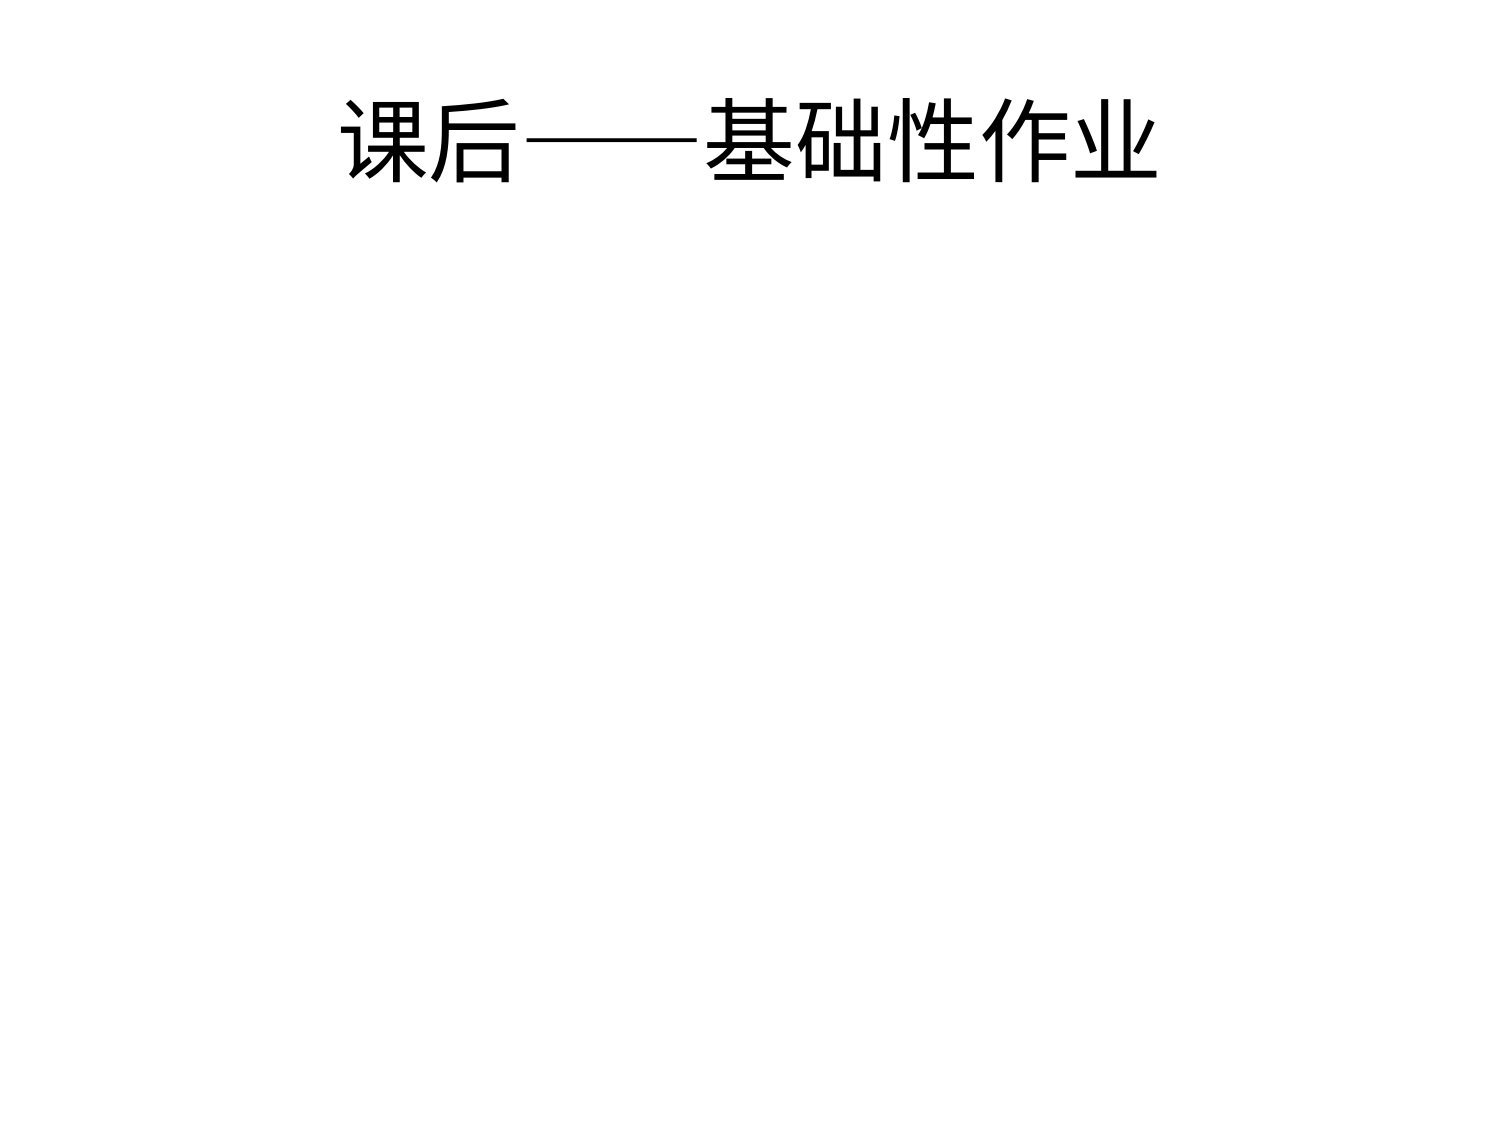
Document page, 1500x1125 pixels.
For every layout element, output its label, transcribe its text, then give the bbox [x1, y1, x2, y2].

title 课后——基础性作业 [75, 45, 1425, 233]
